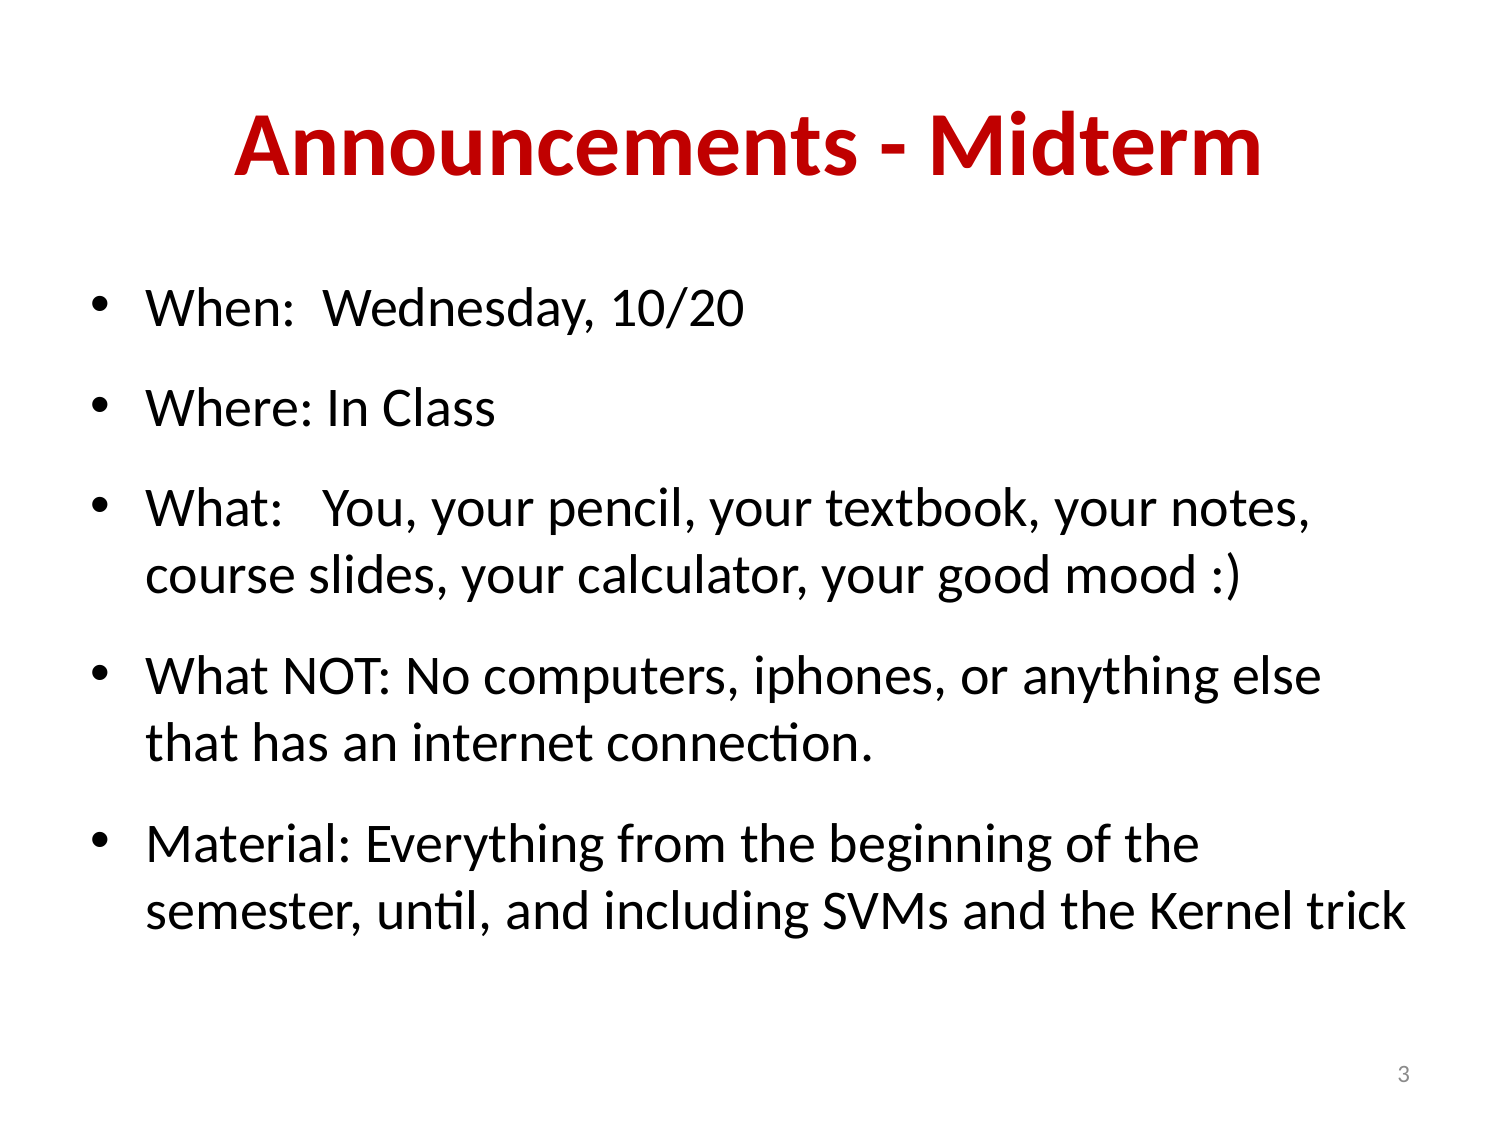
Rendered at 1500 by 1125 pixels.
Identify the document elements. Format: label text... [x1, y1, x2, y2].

list When: Wednesday, 10/20 Where: In Class What: You, your pencil, your textbook, your notes, course slides, your calculator, your good mood :) What NOT: No computers, iphones, or anything else that has an internet connection. Material: Everything from the beginning of the semester, until, and including SVMs and the Kernel trick [75, 262, 1425, 1005]
slide_number 3 [1074, 1042, 1425, 1103]
title Announcements - Midterm [75, 45, 1425, 233]
